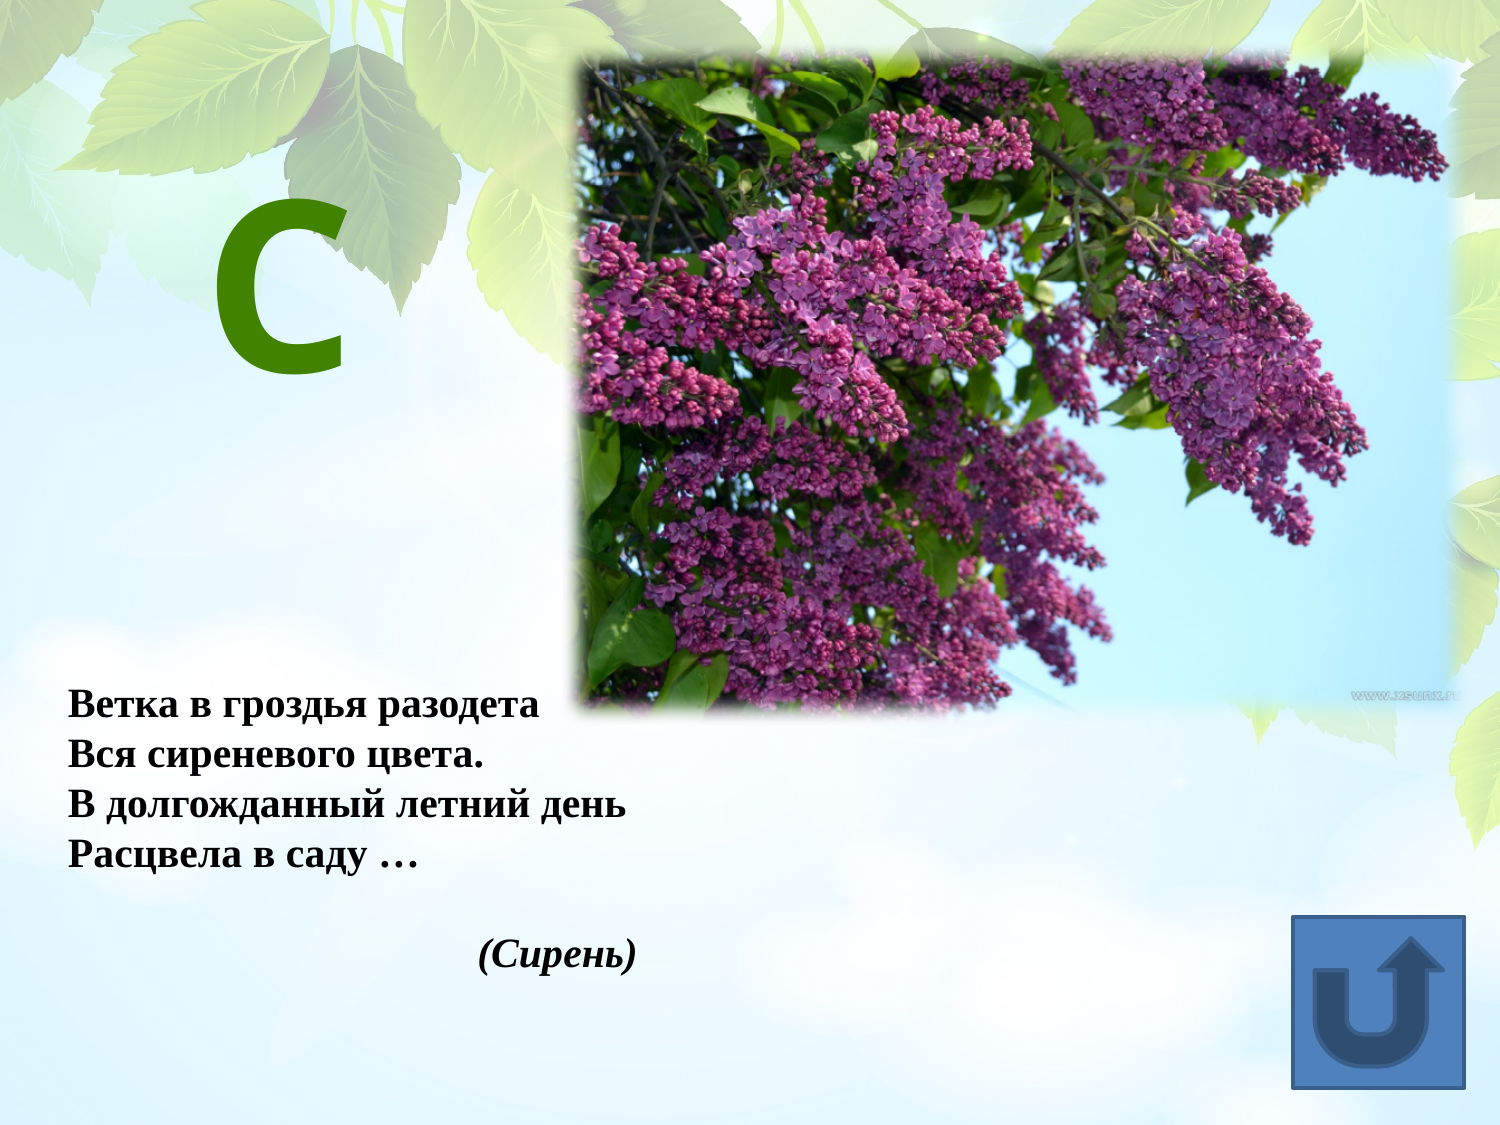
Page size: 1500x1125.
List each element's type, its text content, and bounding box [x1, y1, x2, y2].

picture [560, 42, 1472, 726]
text_box [1291, 915, 1466, 1090]
text_box Ветка в гроздья разодета Вся сиреневого цвета. В долгожданный летний день Расцвела в саду … (Сирень) [53, 668, 656, 1084]
text_box С [189, 125, 372, 428]
